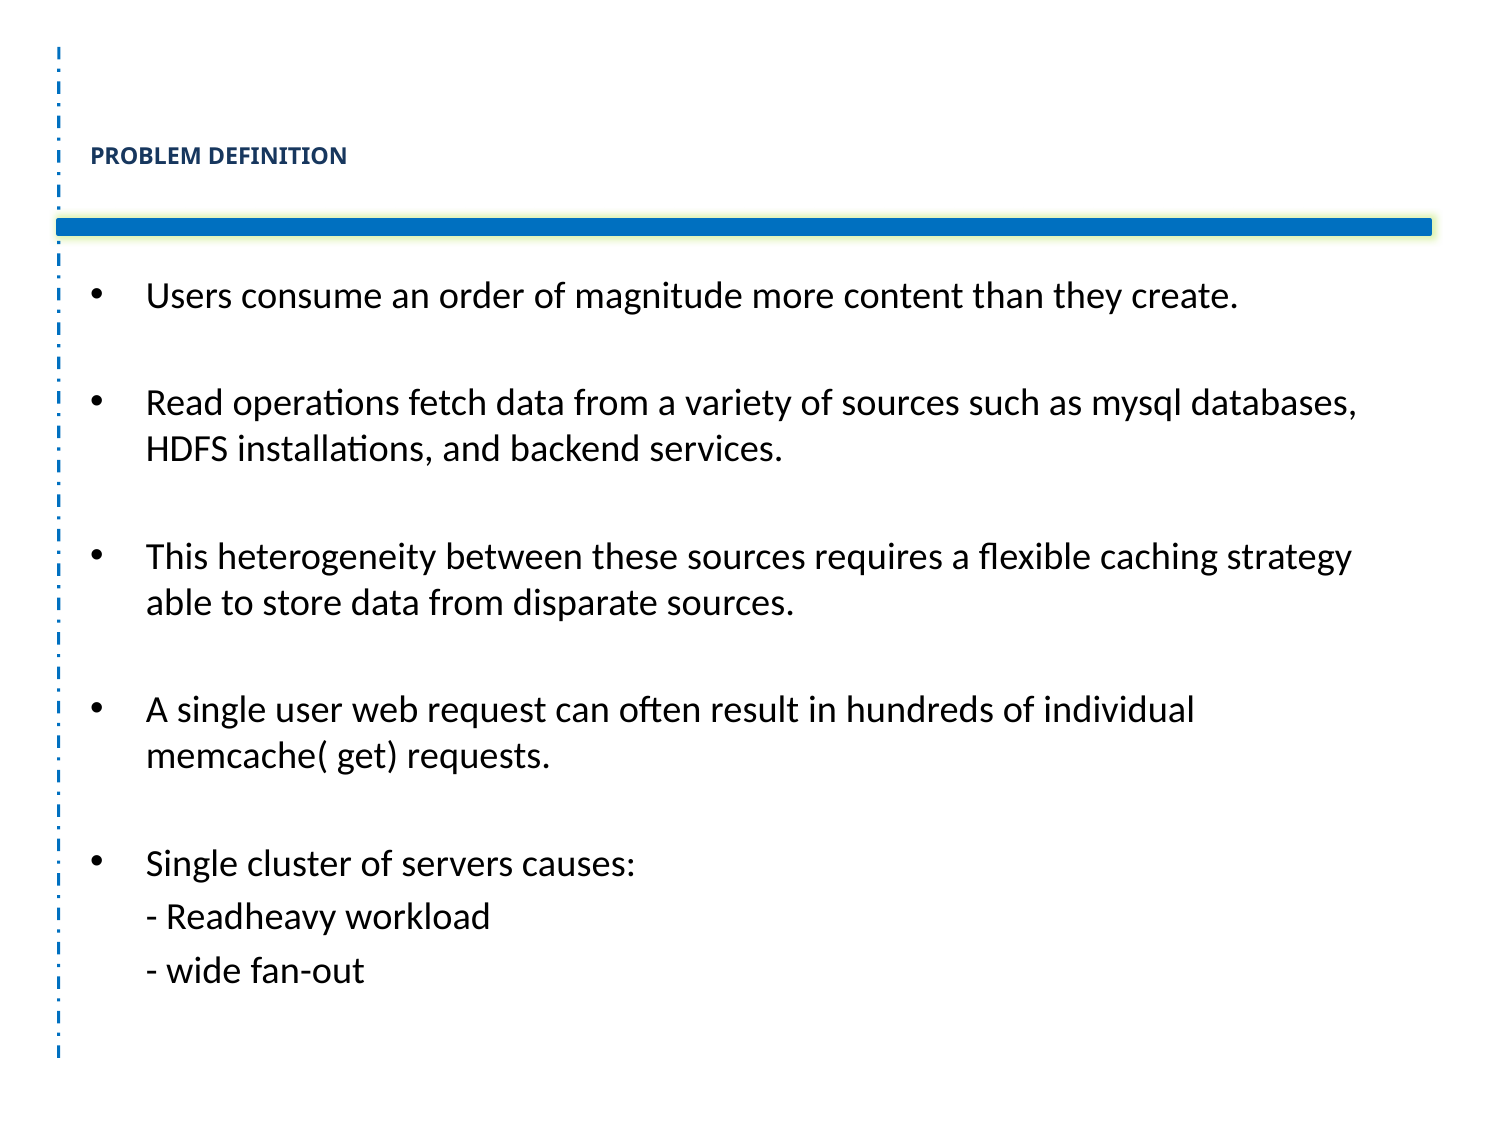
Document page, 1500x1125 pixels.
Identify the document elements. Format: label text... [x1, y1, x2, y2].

title PROBLEM DEFINITION [75, 105, 1425, 213]
list Users consume an order of magnitude more content than they create. Read operations fetch data from a variety of sources such as mysql databases, HDFS installations, and backend services. This heterogeneity between these sources requires a flexible caching strategy able to store data from disparate sources. A single user web request can often result in hundreds of individual memcache( get) requests. Single cluster of servers causes: - Readheavy workload - wide fan-out [75, 262, 1425, 1005]
text_box [56, 218, 1432, 236]
